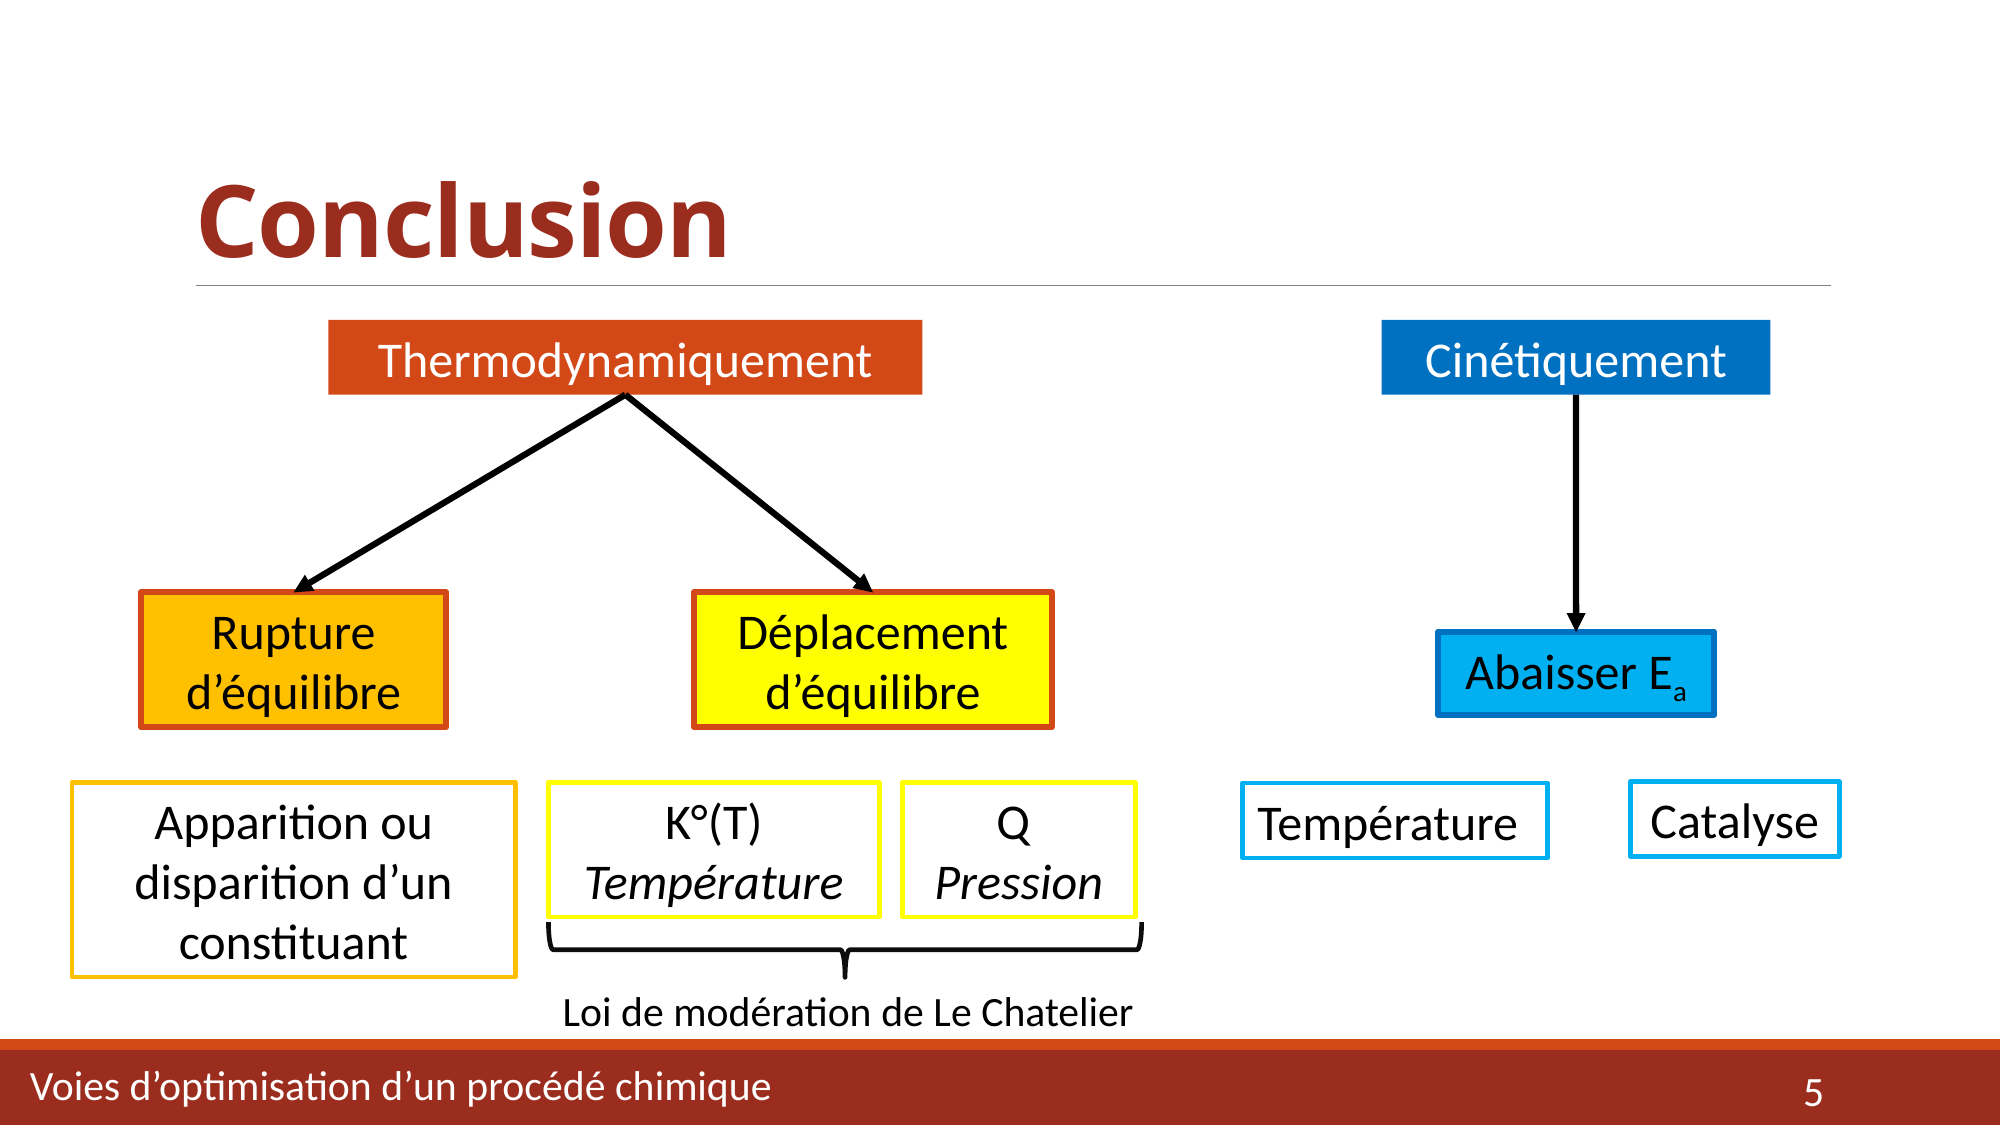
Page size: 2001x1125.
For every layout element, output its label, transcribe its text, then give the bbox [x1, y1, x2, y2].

text_box Abaisser Ea [1438, 631, 1715, 715]
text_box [292, 395, 624, 593]
text_box Voies d’optimisation d’un procédé chimique [0, 1056, 1803, 1125]
text_box Catalyse [1630, 781, 1840, 857]
title Conclusion [180, 47, 1830, 285]
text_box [624, 395, 874, 593]
slide_number 5 [1803, 1059, 1840, 1120]
text_box Thermodynamiquement [328, 319, 923, 395]
text_box Cinétiquement [1381, 319, 1771, 395]
text_box Température [1242, 783, 1548, 858]
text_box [71, 591, 1200, 1053]
